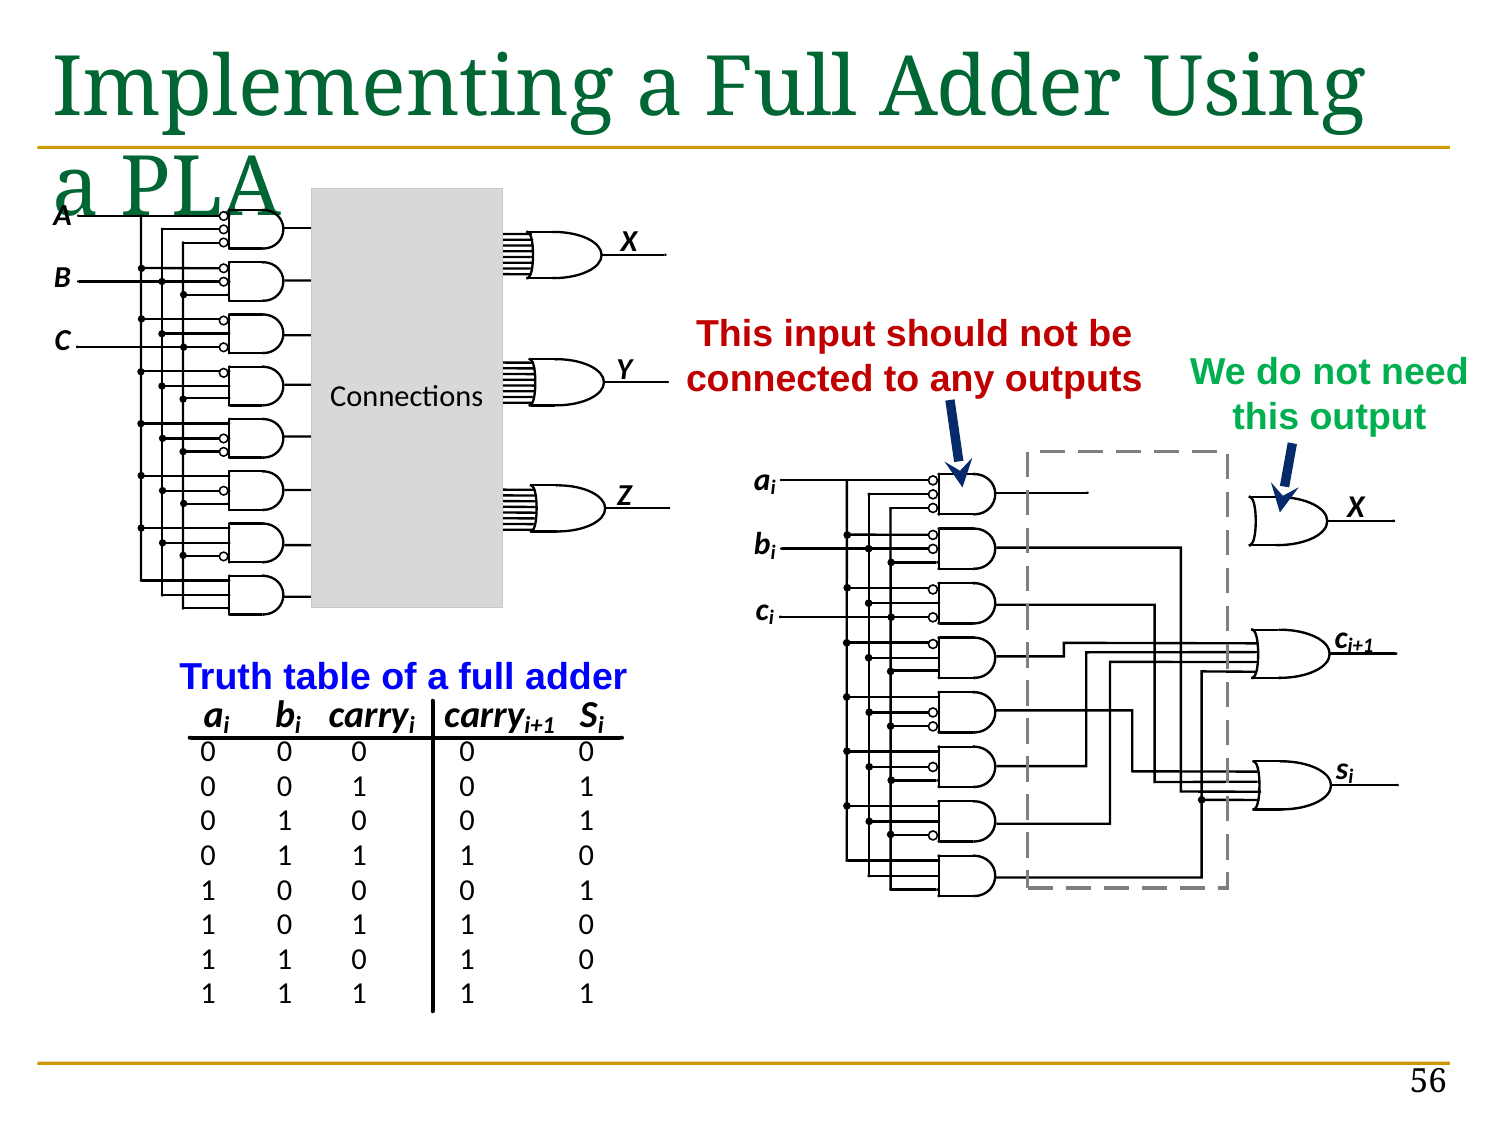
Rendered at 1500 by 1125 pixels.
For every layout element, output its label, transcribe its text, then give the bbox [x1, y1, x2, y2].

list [737, 448, 1400, 899]
picture [37, 187, 671, 617]
text_box Truth table of a full adder [164, 644, 643, 705]
picture [182, 680, 625, 1028]
title Implementing a Full Adder Using a PLA [37, 24, 1450, 200]
text_box This input should not be connected to any outputs [674, 302, 1158, 407]
slide_number 56 [1111, 1036, 1462, 1112]
text_box We do not need this output [1175, 340, 1484, 445]
